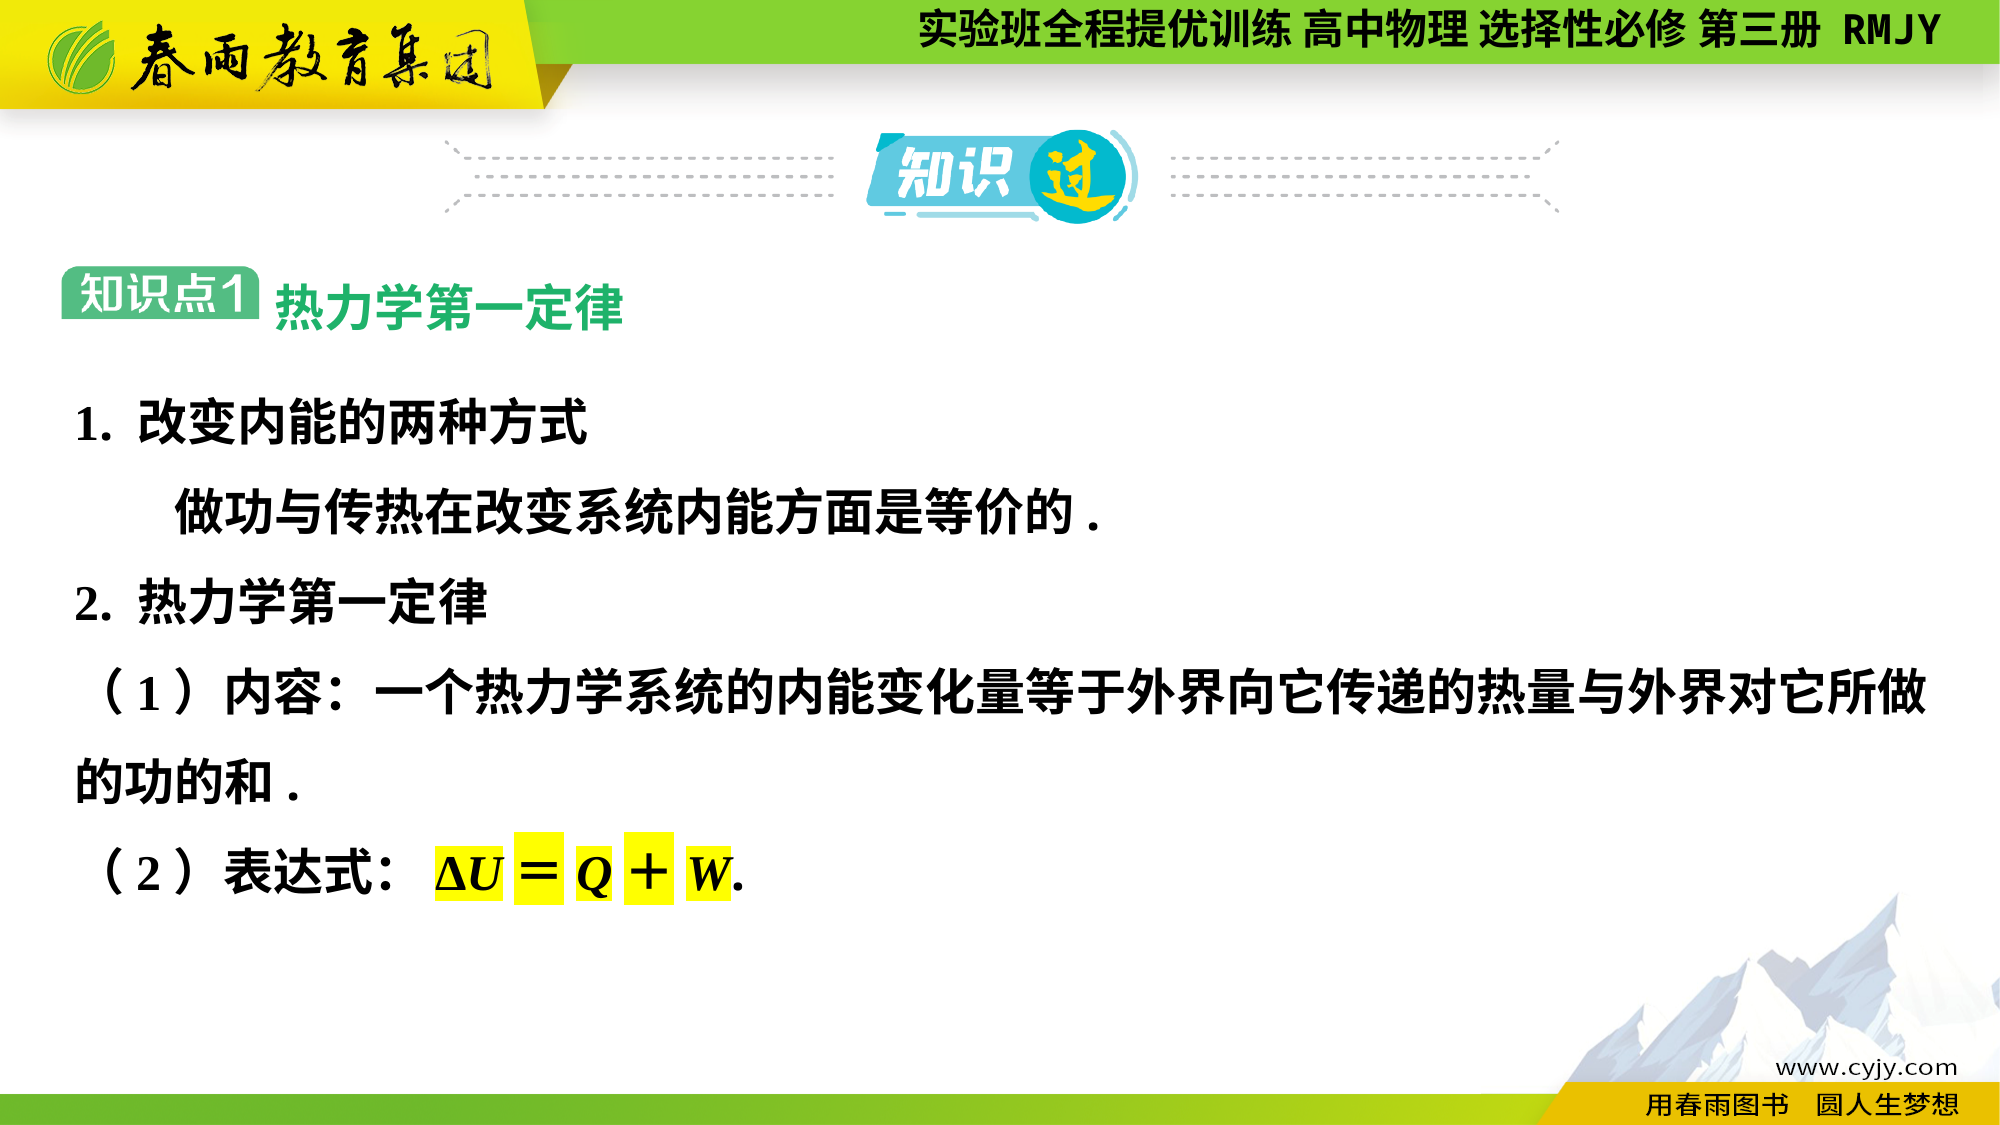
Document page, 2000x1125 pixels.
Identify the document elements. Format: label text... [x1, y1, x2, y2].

text_box 热力学第一定律 [259, 238, 1944, 344]
picture [0, 0, 2000, 1125]
list 1. 改变内能的两种方式 做功与传热在改变系统内能方面是等价的. 2. 热力学第一定律 （1）内容：一个热力学系统的内能变化量等于外界向它传递的热量与外界对它所做的功的和. （2）表达式：ΔU＝Q＋W. [59, 352, 1944, 902]
